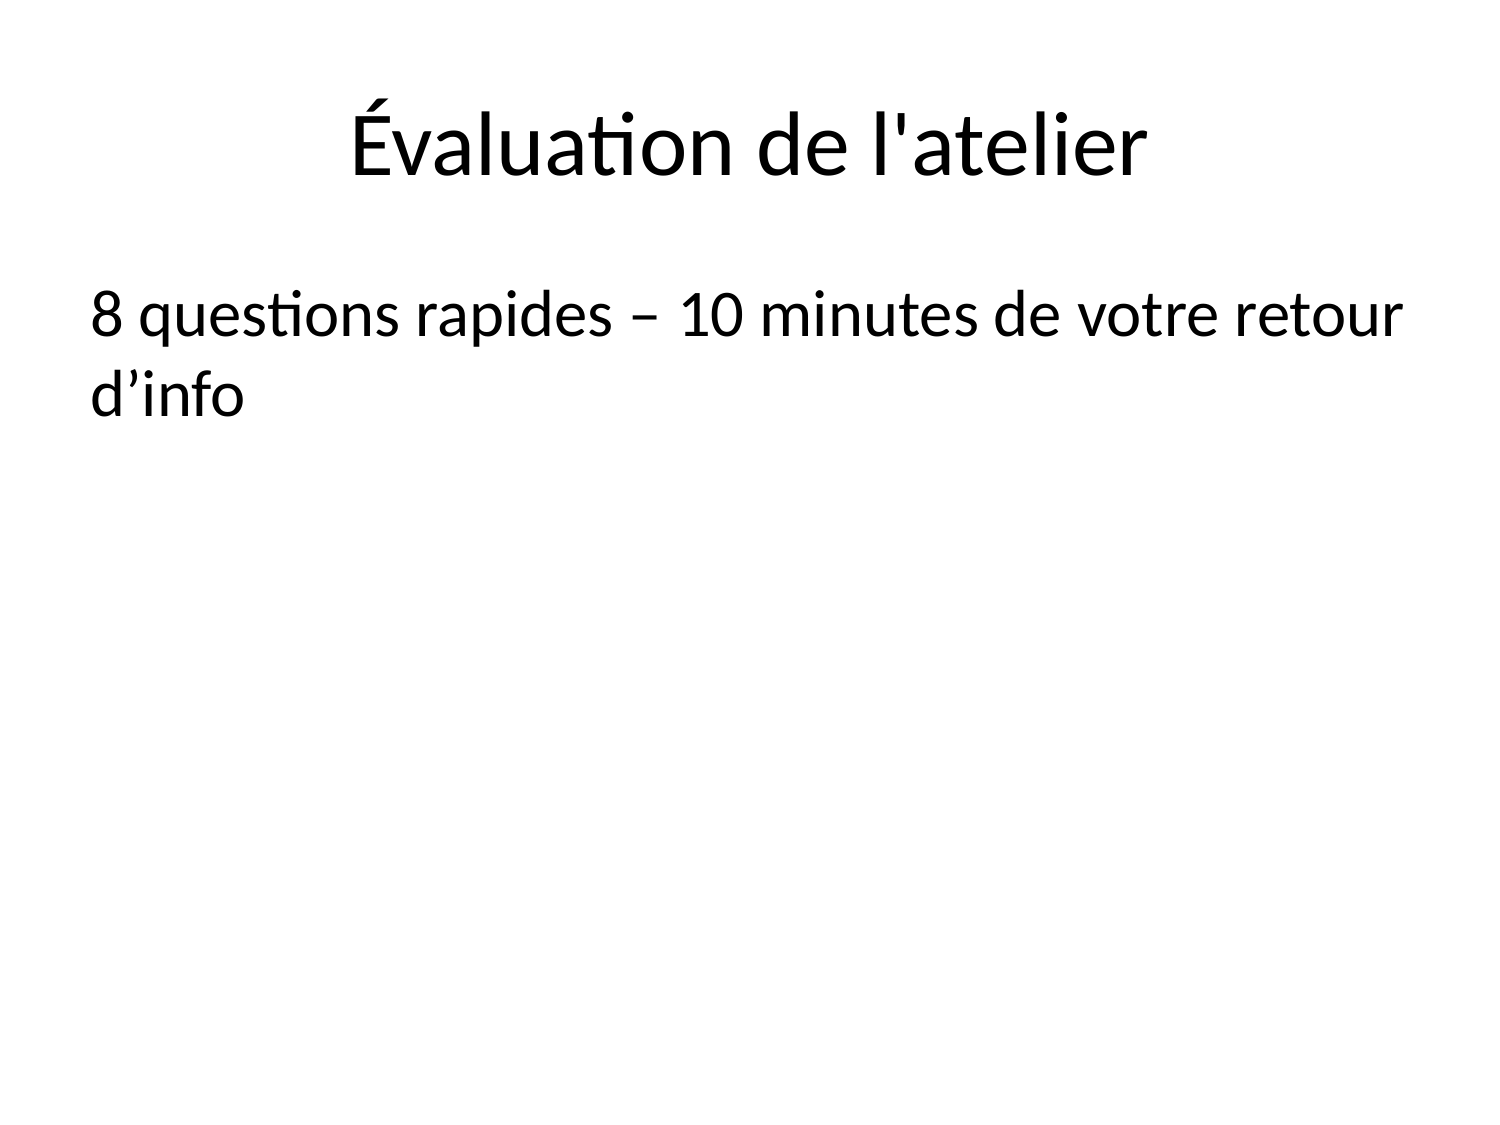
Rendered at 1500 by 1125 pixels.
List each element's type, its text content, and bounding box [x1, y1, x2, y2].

title Évaluation de l'atelier [75, 45, 1425, 233]
list 8 questions rapides – 10 minutes de votre retour d’info [75, 262, 1425, 1005]
